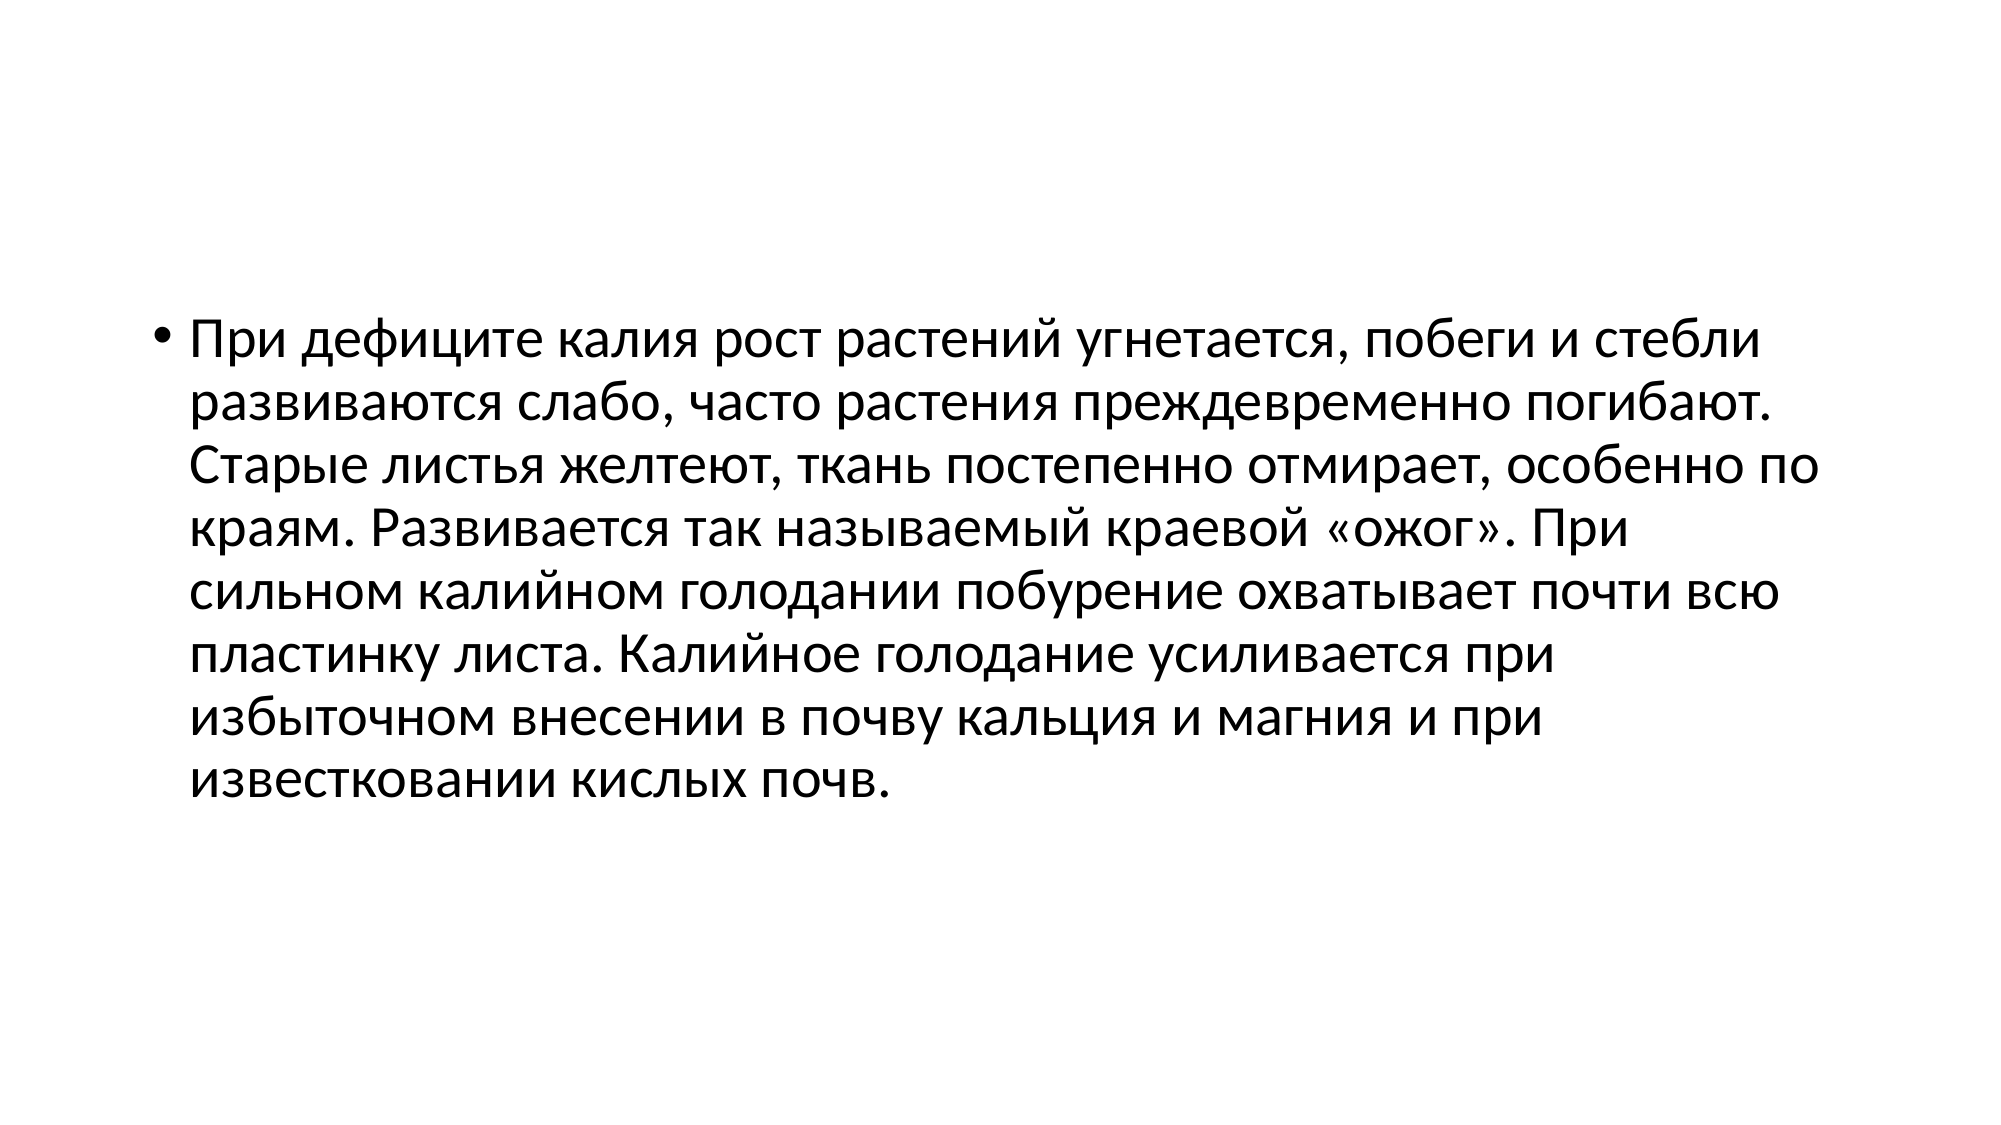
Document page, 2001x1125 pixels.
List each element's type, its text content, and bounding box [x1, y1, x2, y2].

list При дефиците калия рост растений угнетается, побеги и стебли развиваются слабо, часто растения преждевременно погибают. Старые листья желтеют, ткань постепенно отмирает, особенно по краям. Развивается так называемый краевой «ожог». При сильном калийном голодании побурение охватывает почти всю пластинку листа. Калийное голодание усиливается при избыточном внесении в почву кальция и магния и при известковании кислых почв. [137, 299, 1863, 1014]
